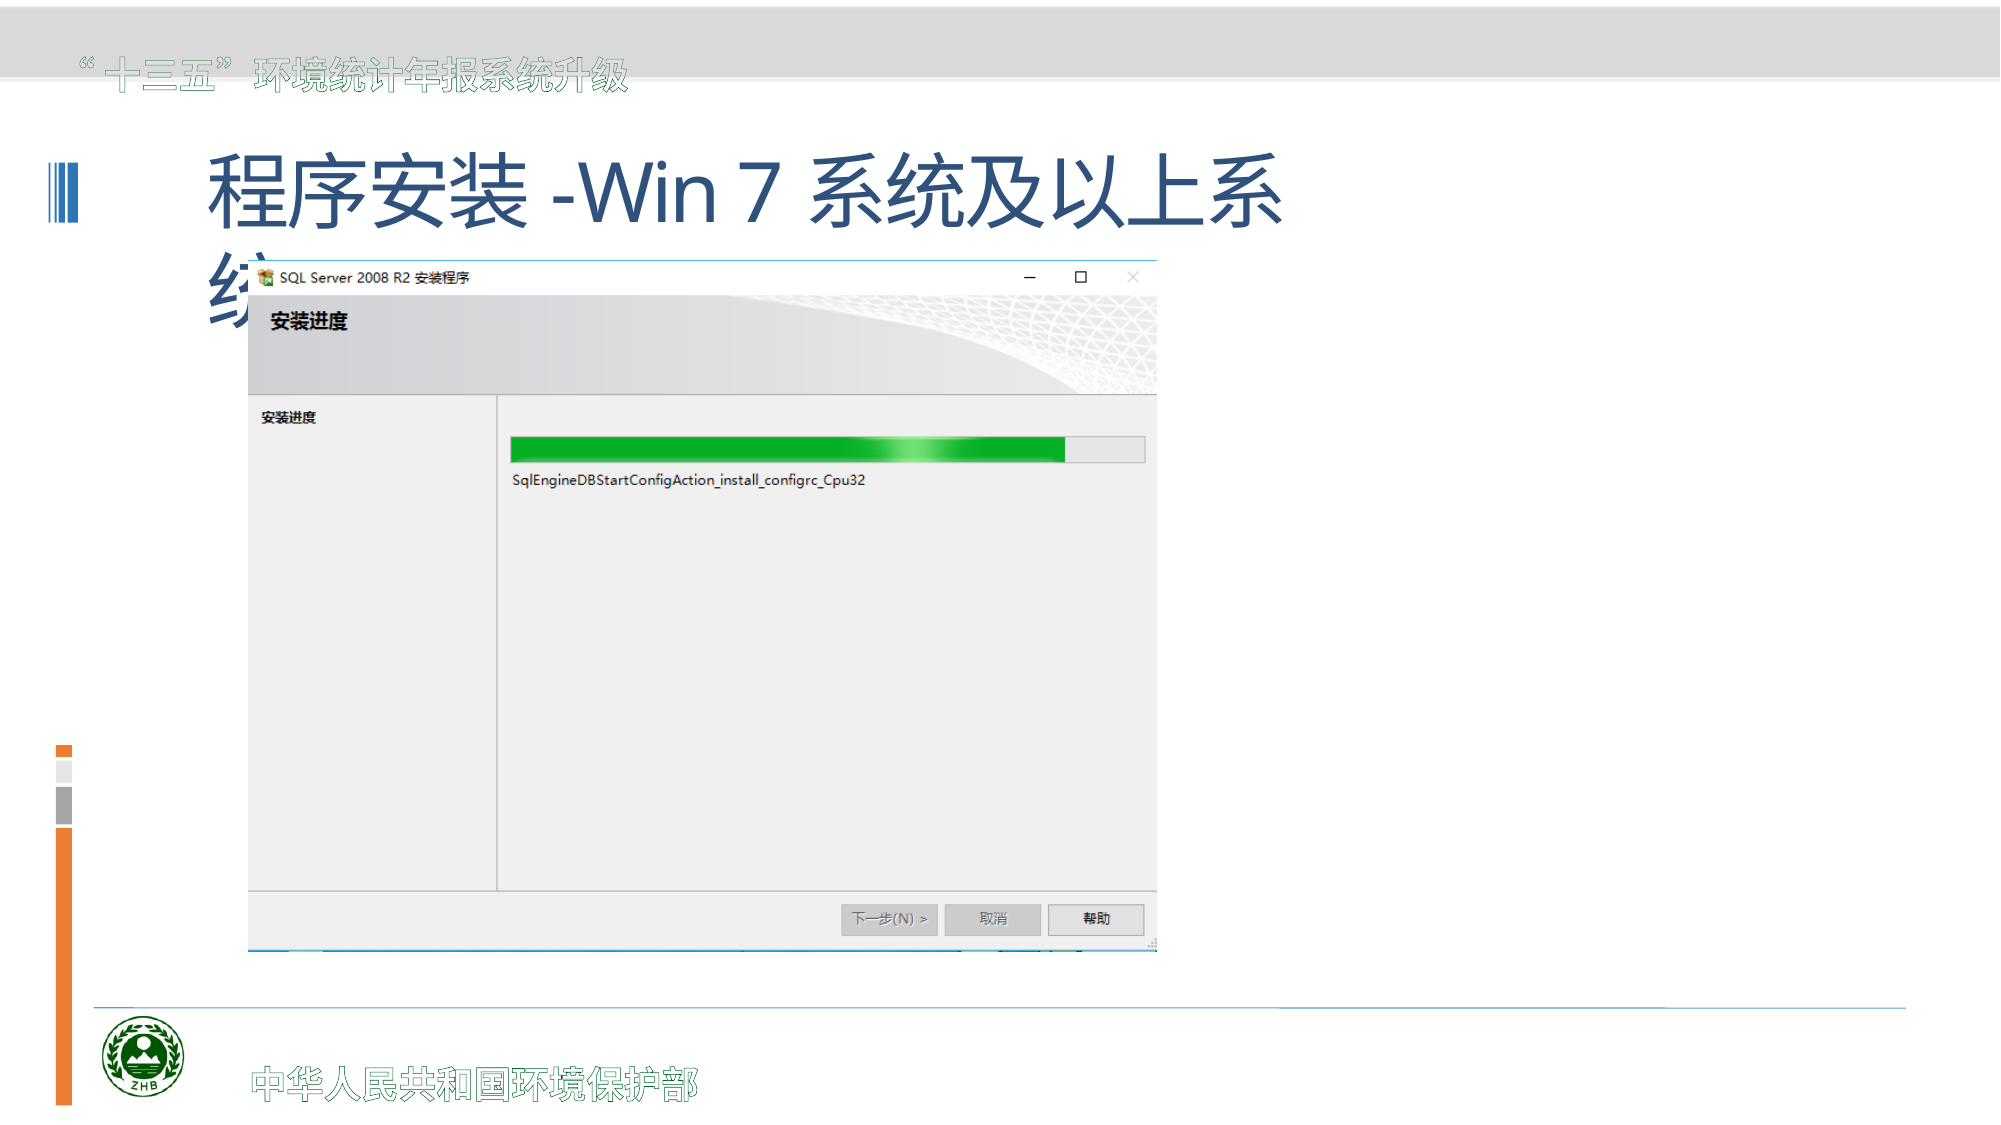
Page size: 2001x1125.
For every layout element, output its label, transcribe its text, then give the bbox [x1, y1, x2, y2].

picture [93, 1007, 188, 1106]
text_box 程序安装-Win 7系统及以上系统 [192, 131, 1377, 261]
picture [248, 260, 1157, 952]
